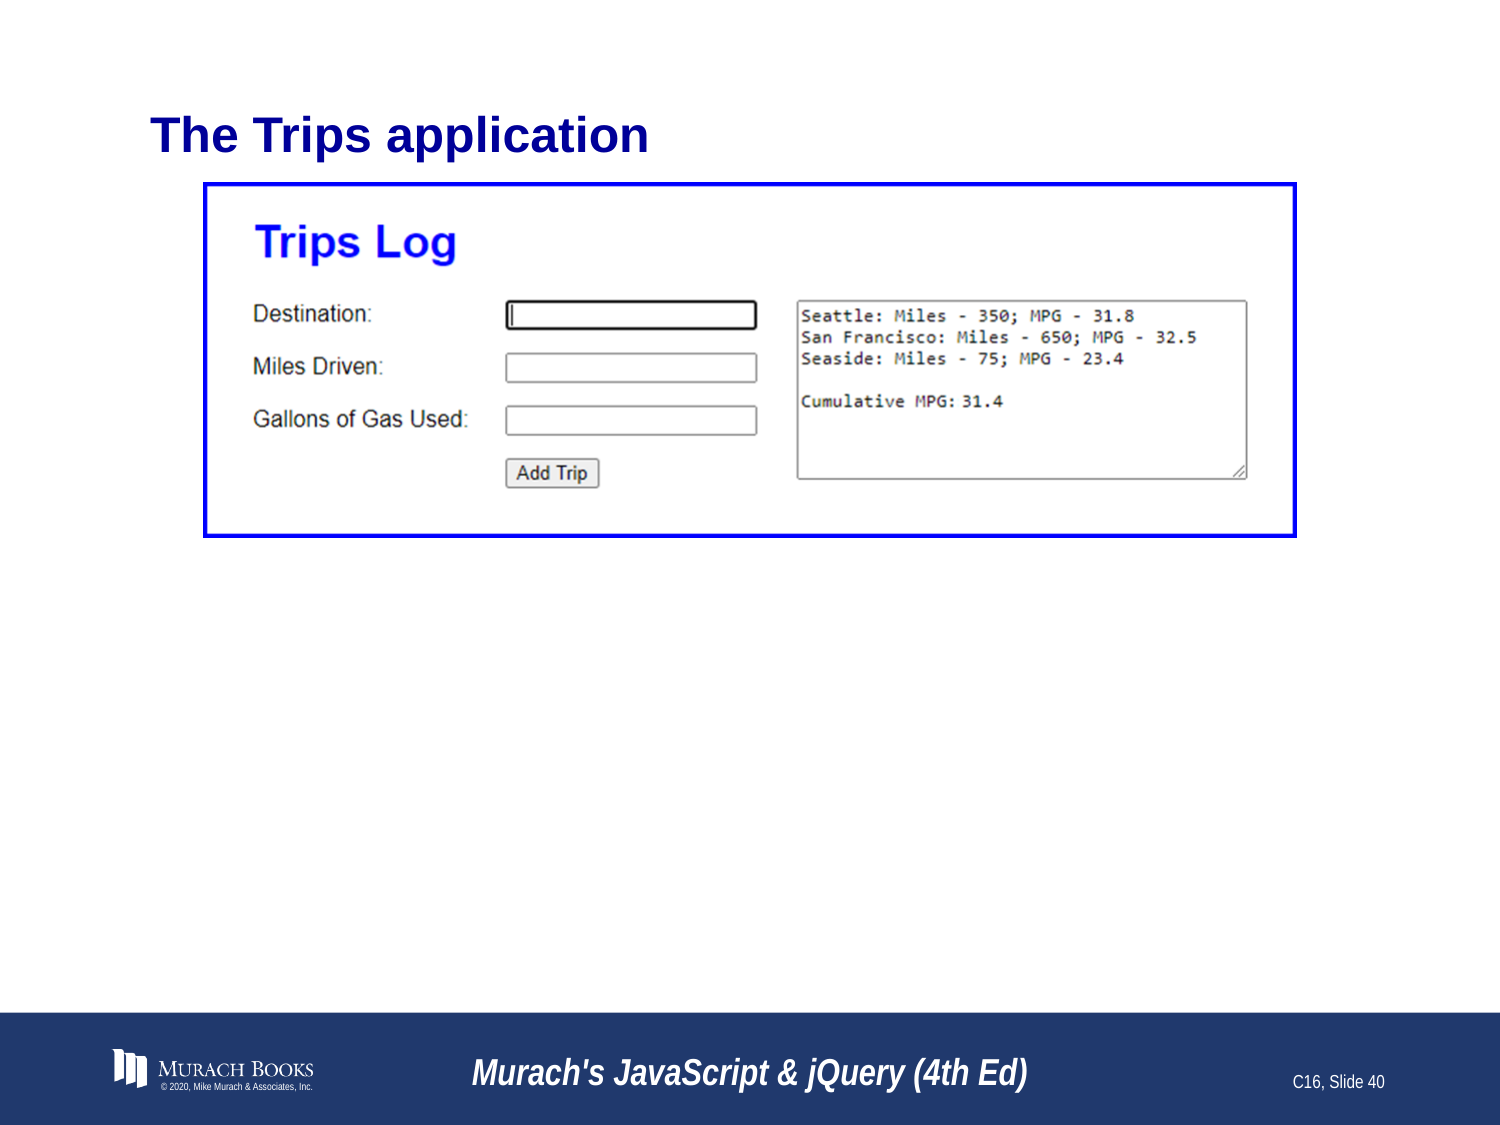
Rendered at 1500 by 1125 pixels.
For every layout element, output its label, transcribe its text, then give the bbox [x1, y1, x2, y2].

slide_number Murach's JavaScript & jQuery (4th Ed) [463, 1025, 1050, 1100]
footer © 2020, Mike Murach & Associates, Inc. [12, 1025, 463, 1100]
title The Trips application [150, 102, 1350, 164]
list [203, 182, 1297, 538]
slide_number C16, Slide 40 [1087, 1025, 1400, 1100]
